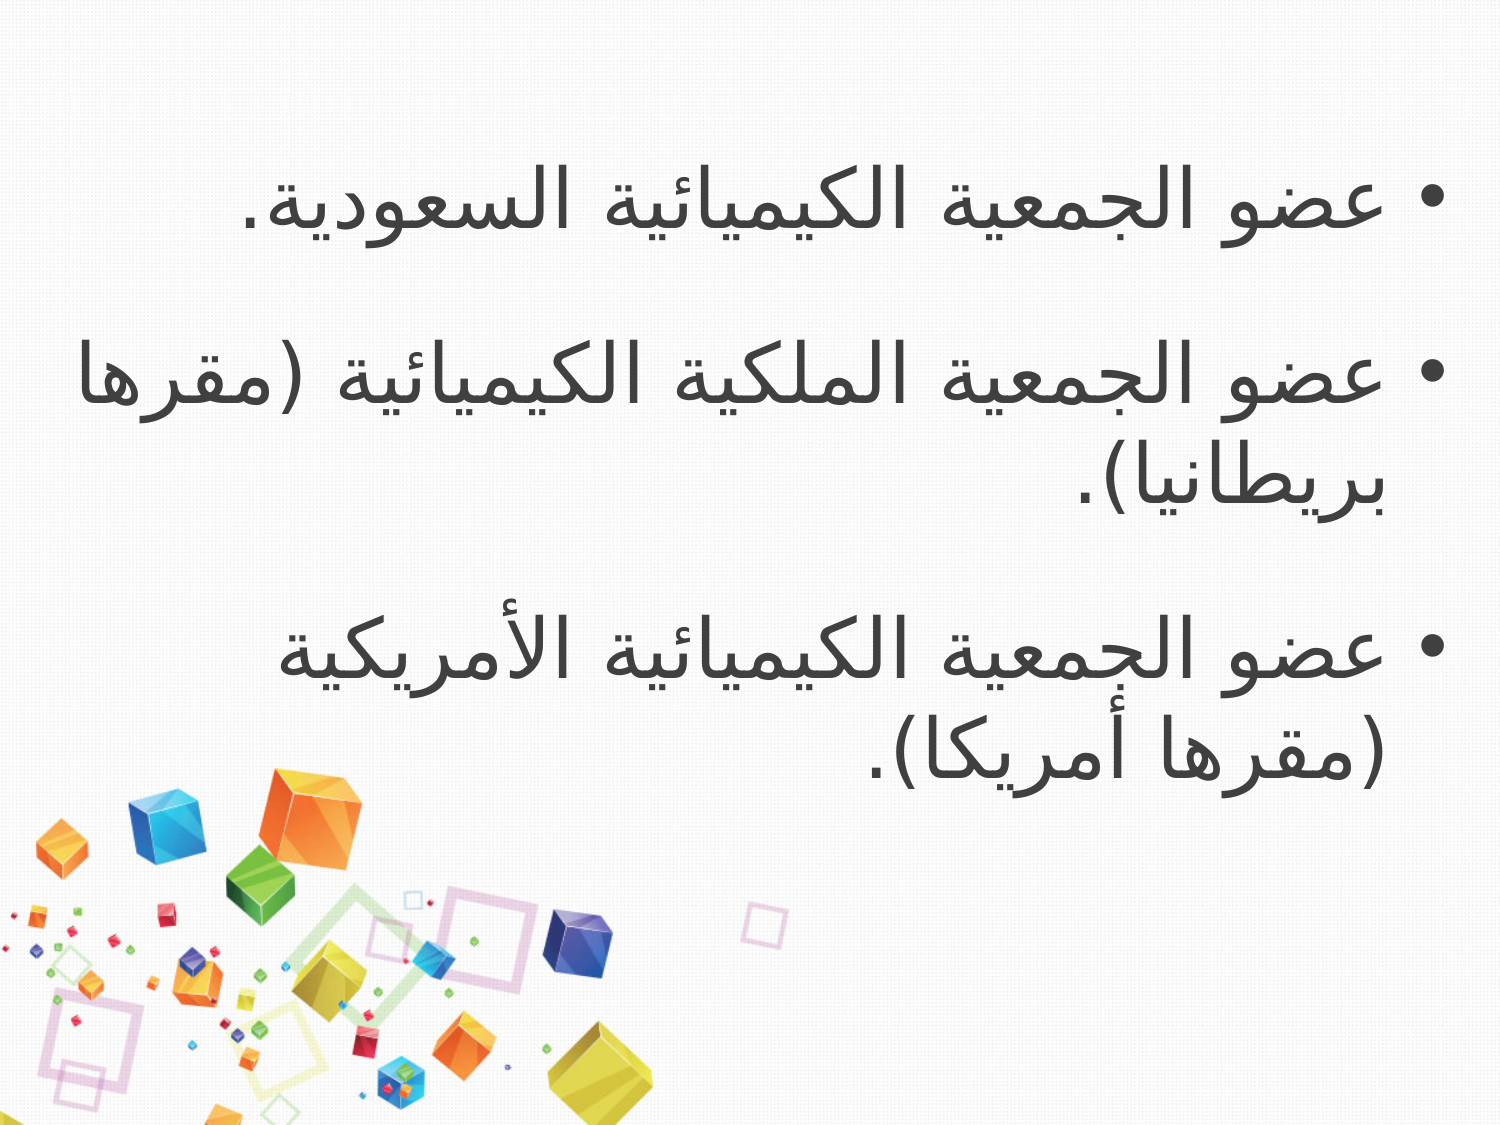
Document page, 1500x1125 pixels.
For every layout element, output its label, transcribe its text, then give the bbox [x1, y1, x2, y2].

picture [0, 0, 1500, 1125]
list عضو الجمعية الكيميائية السعودية. عضو الجمعية الملكية الكيميائية (مقرها بريطانيا). عضو الجمعية الكيميائية الأمريكية (مقرها أمريكا). [37, 137, 1463, 638]
